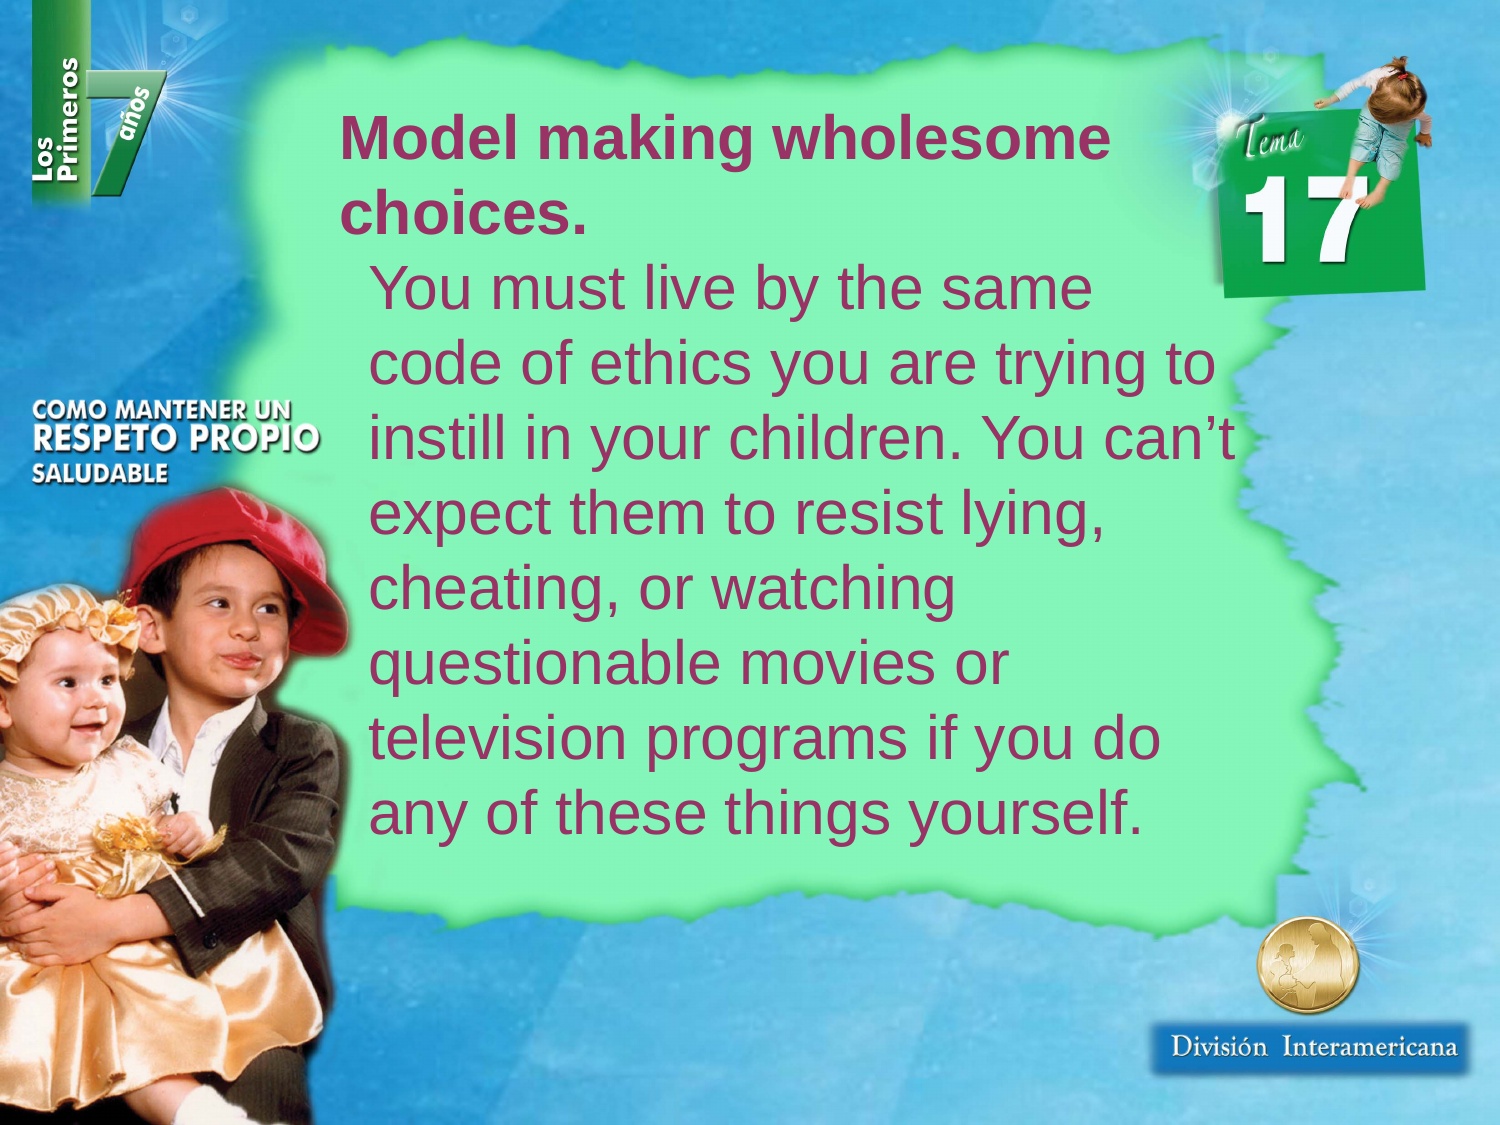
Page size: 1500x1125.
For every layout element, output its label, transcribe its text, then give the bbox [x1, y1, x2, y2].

text_box Model making wholesome choices. You must live by the same code of ethics you are trying to instill in your children. You can’t expect them to resist lying, cheating, or watching questionable movies or television programs if you do any of these things yourself. [324, 89, 1258, 855]
picture [0, 0, 1500, 1125]
